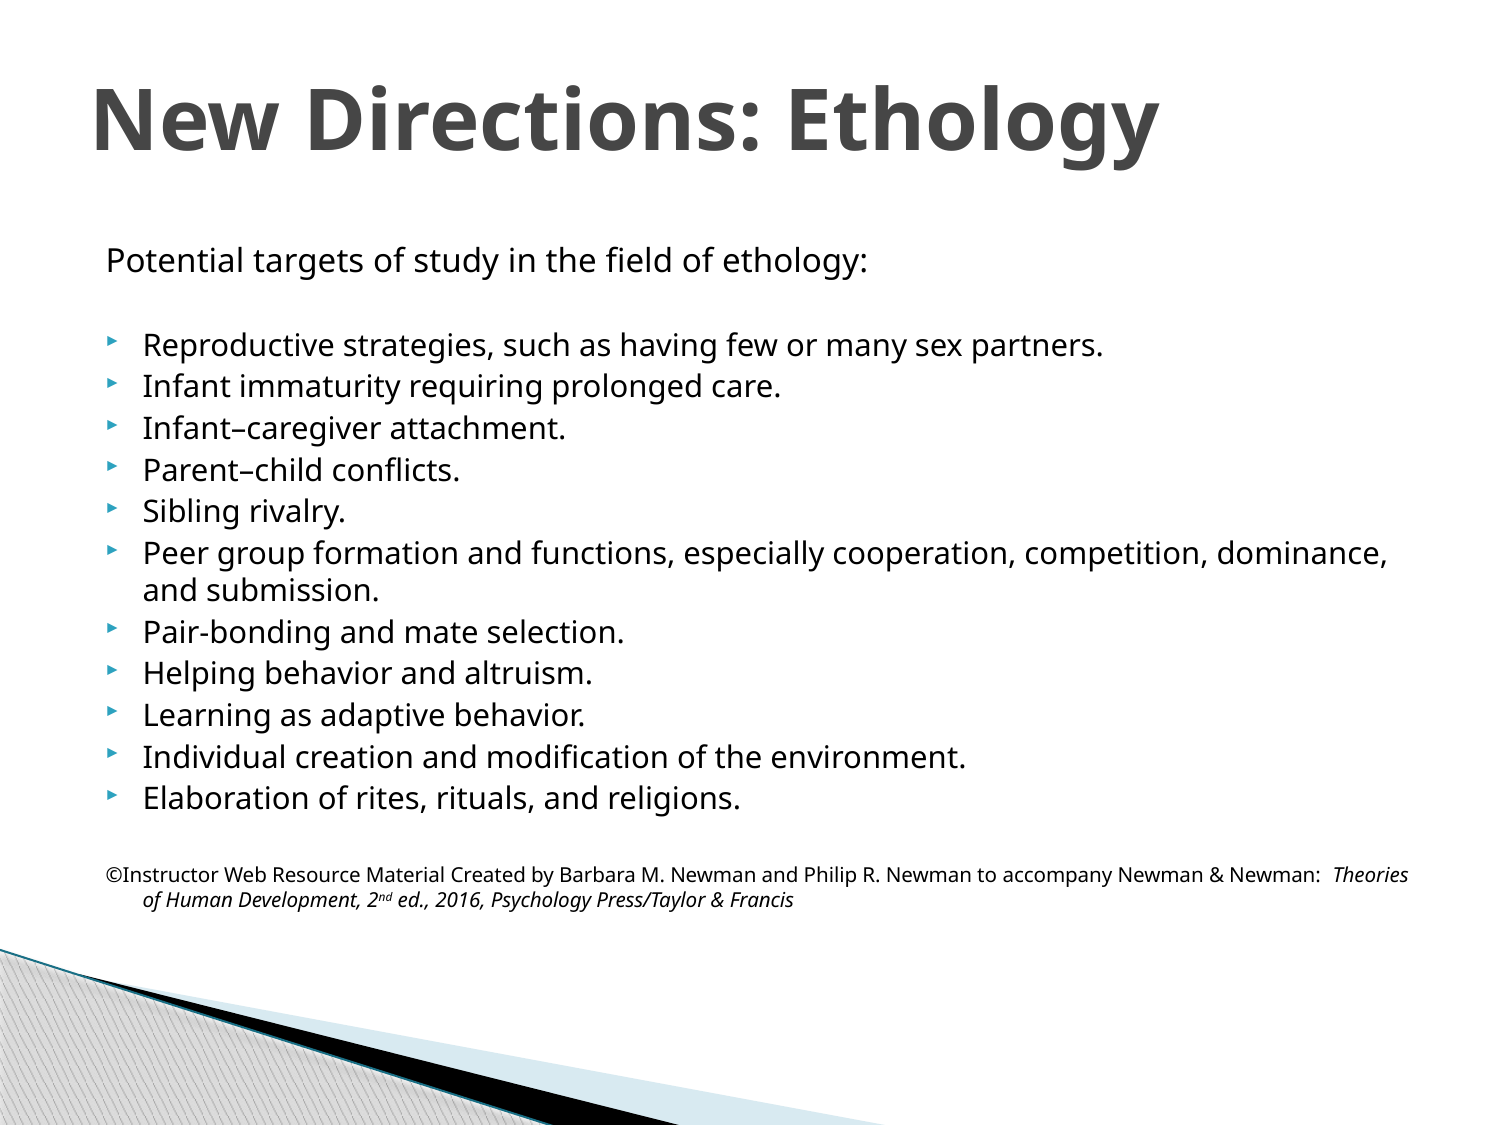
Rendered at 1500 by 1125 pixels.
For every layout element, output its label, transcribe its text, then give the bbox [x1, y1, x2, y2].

title New Directions: Ethology [75, 45, 1425, 188]
list Potential targets of study in the field of ethology: Reproductive strategies, such as having few or many sex partners. Infant immaturity requiring prolonged care. Infant–caregiver attachment. Parent–child conflicts. Sibling rivalry. Peer group formation and functions, especially cooperation, competition, dominance, and submission. Pair-bonding and mate selection. Helping behavior and altruism. Learning as adaptive behavior. Individual creation and modification of the environment. Elaboration of rites, rituals, and religions. ©Instructor Web Resource Material Created by Barbara M. Newman and Philip R. Newman to accompany Newman & Newman: Theories of Human Development, 2nd ed., 2016, Psychology Press/Taylor & Francis [70, 183, 1429, 929]
